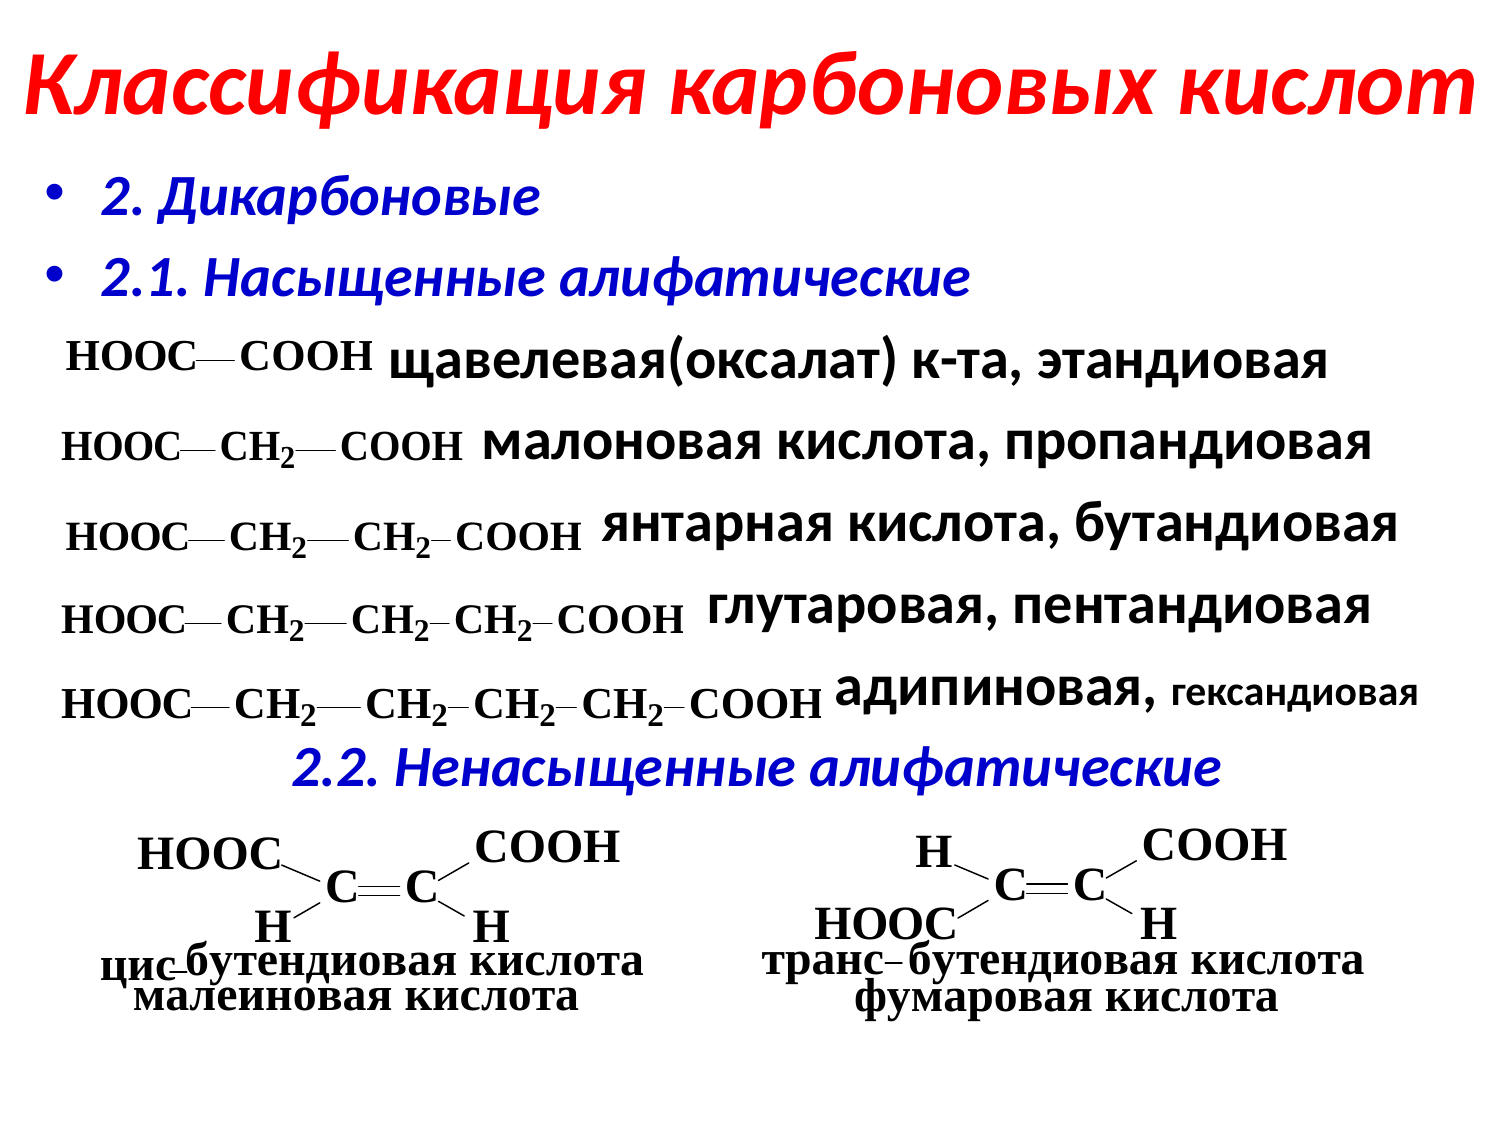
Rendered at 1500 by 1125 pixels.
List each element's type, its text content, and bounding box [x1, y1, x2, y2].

title Классификация карбоновых кислот [4, 30, 1500, 125]
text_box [60, 426, 463, 483]
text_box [760, 822, 1364, 1026]
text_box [64, 335, 373, 386]
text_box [64, 516, 581, 573]
list 2. Дикарбоновые 2.1. Насыщенные алифатические щавелевая(оксалат) к-та, этандиовая малоновая кислота, пропандиовая янтарная кислота, бутандиовая глутаровая, пентандиовая адипиновая, гександиовая 2.2. Ненасыщенные алифатические [29, 148, 1471, 1095]
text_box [60, 682, 822, 741]
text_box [100, 824, 644, 1026]
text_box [60, 599, 683, 656]
